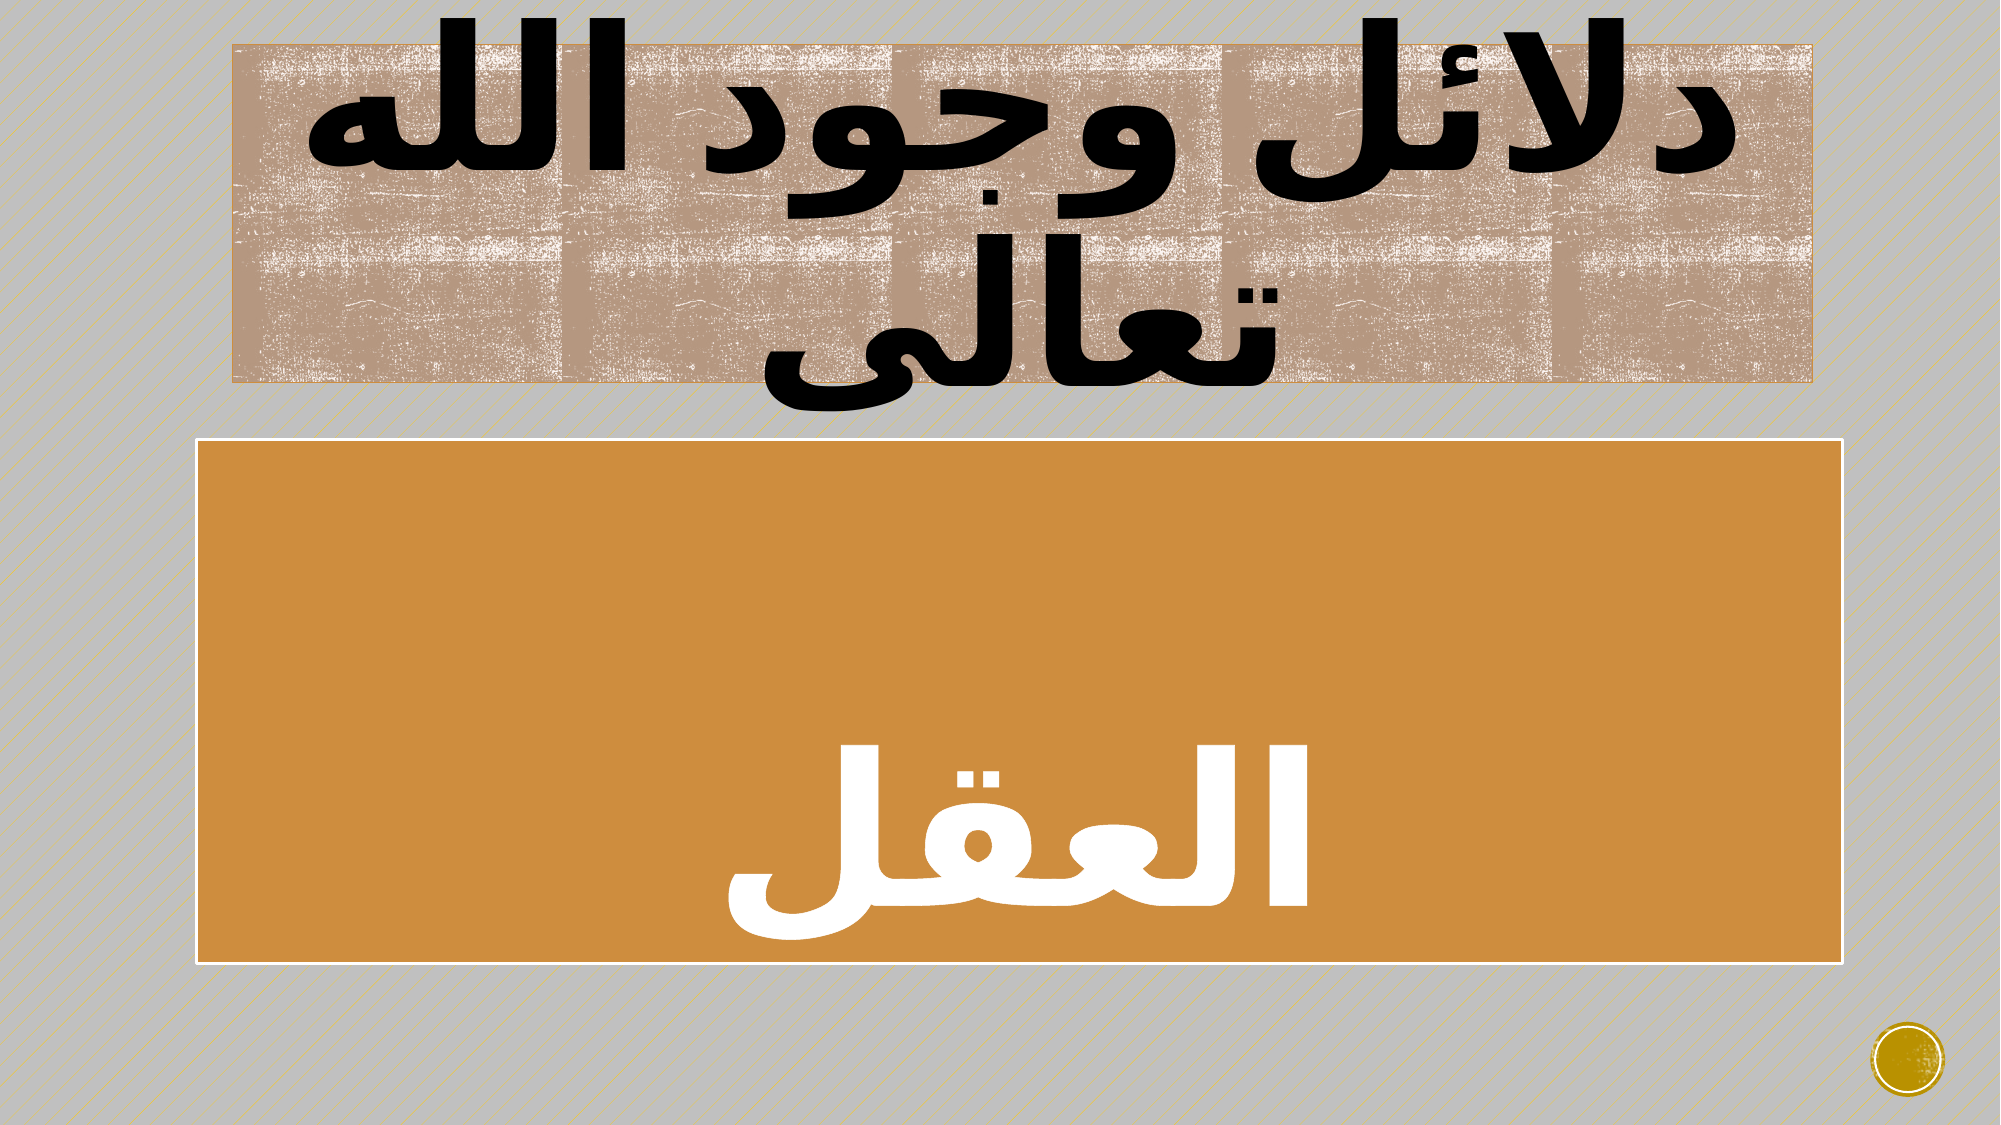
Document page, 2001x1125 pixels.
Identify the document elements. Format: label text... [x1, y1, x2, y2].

list العقل [195, 438, 1844, 965]
title دلائل وجود الله تعالى [232, 44, 1813, 383]
